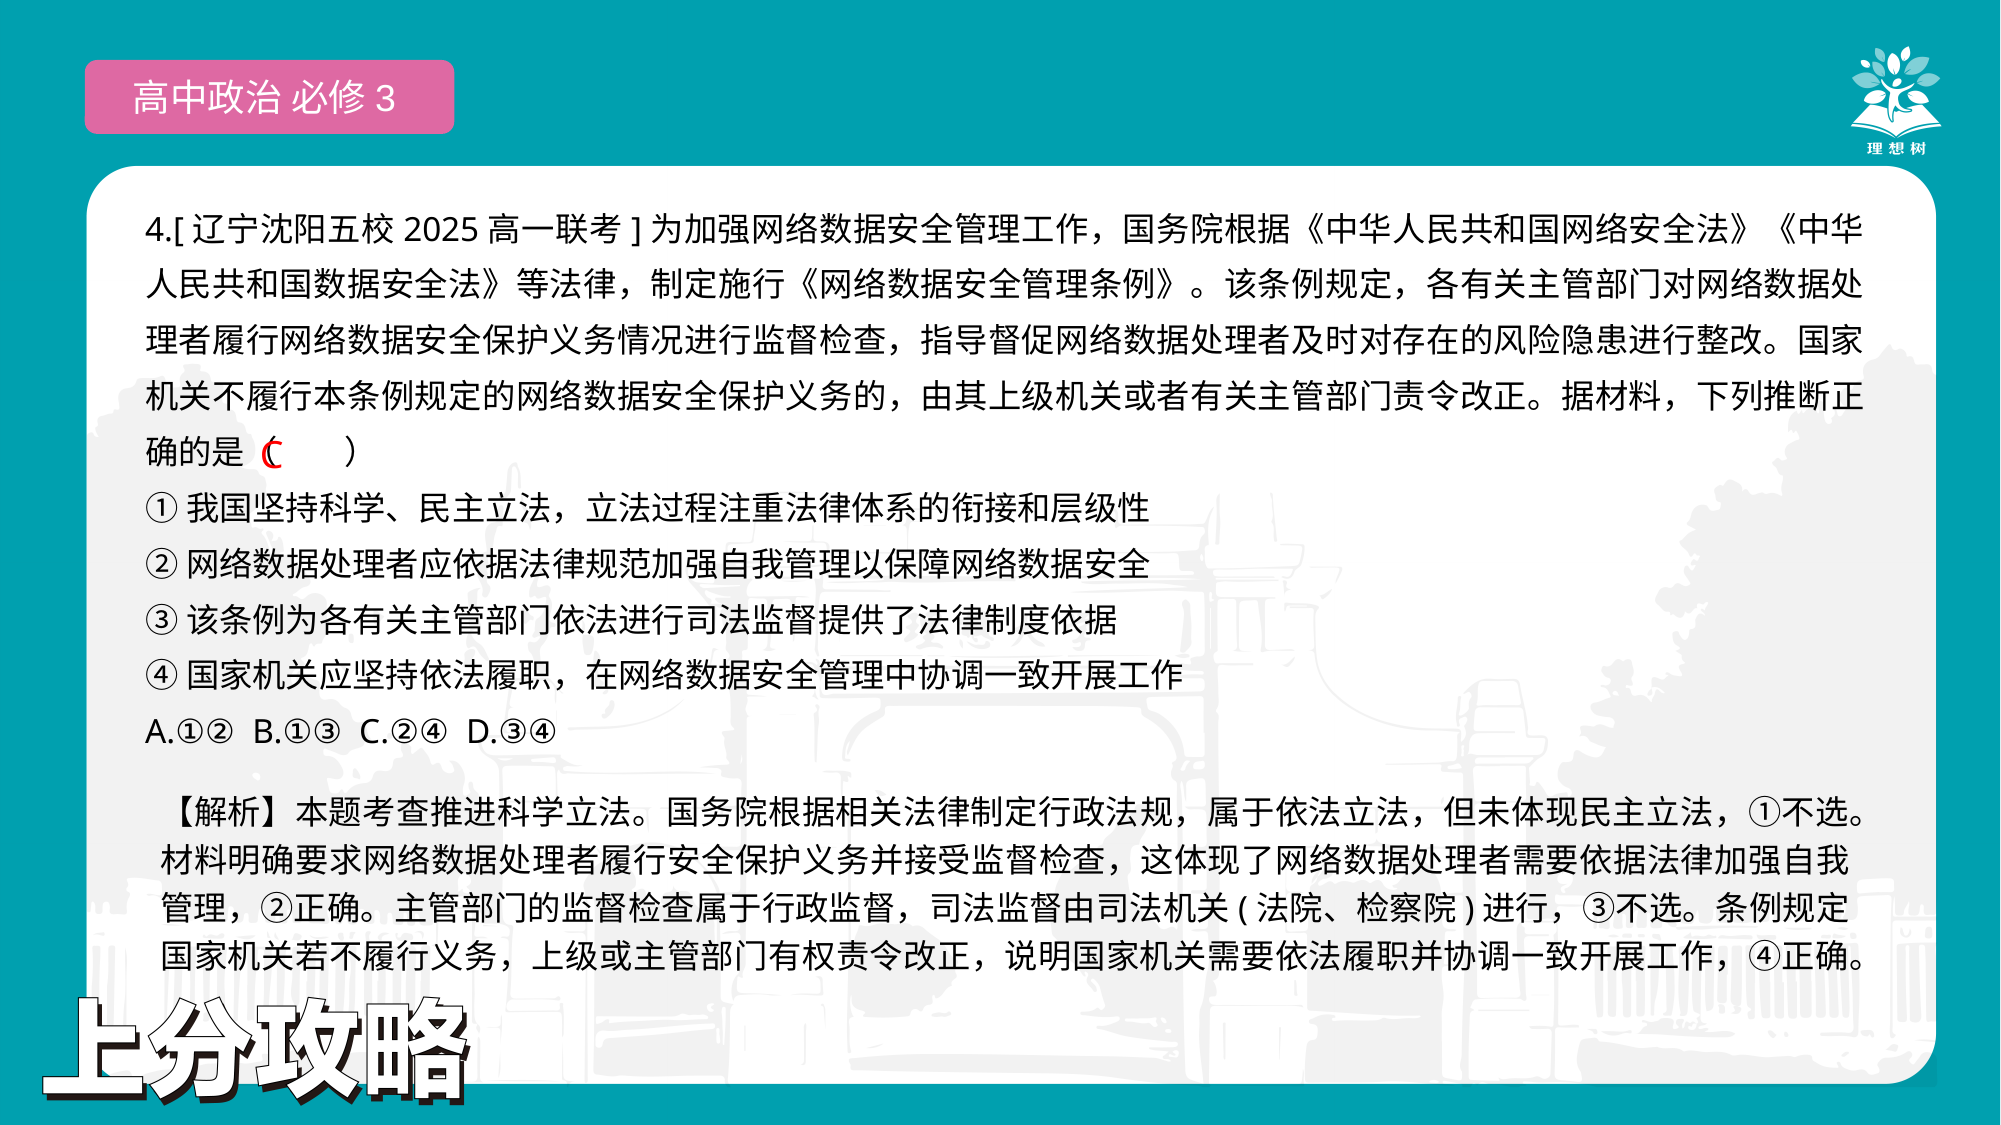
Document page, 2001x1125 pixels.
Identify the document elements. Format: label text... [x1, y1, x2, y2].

text_box 高中政治 必修3 [83, 58, 456, 135]
text_box 【解析】本题考查推进科学立法。国务院根据相关法律制定行政法规，属于依法立法，但未体现民主立法，①不选。材料明确要求网络数据处理者履行安全保护义务并接受监督检查，这体现了网络数据处理者需要依据法律加强自我管理，②正确。主管部门的监督检查属于行政监督，司法监督由司法机关(法院、检察院)进行，③不选。条例规定国家机关若不履行义务，上级或主管部门有权责令改正，说明国家机关需要依法履职并协调一致开展工作，④正确。 [145, 775, 1865, 983]
picture [0, 0, 2001, 1125]
text_box C [235, 401, 352, 484]
text_box 4.[辽宁沈阳五校2025高一联考]为加强网络数据安全管理工作，国务院根据《中华人民共和国网络安全法》《中华人民共和国数据安全法》等法律，制定施行《网络数据安全管理条例》。该条例规定，各有关主管部门对网络数据处理者履行网络数据安全保护义务情况进行监督检查，指导督促网络数据处理者及时对存在的风险隐患进行整改。国家机关不履行本条例规定的网络数据安全保护义务的，由其上级机关或者有关主管部门责令改正。据材料，下列推断正确的是（ ） ①我国坚持科学、民主立法，立法过程注重法律体系的衔接和层级性 ②网络数据处理者应依据法律规范加强自我管理以保障网络数据安全 ③该条例为各有关主管部门依法进行司法监督提供了法律制度依据 ④国家机关应坚持依法履职，在网络数据安全管理中协调一致开展工作 A.①② B.①③ C.②④ D.③④ [130, 184, 1880, 758]
